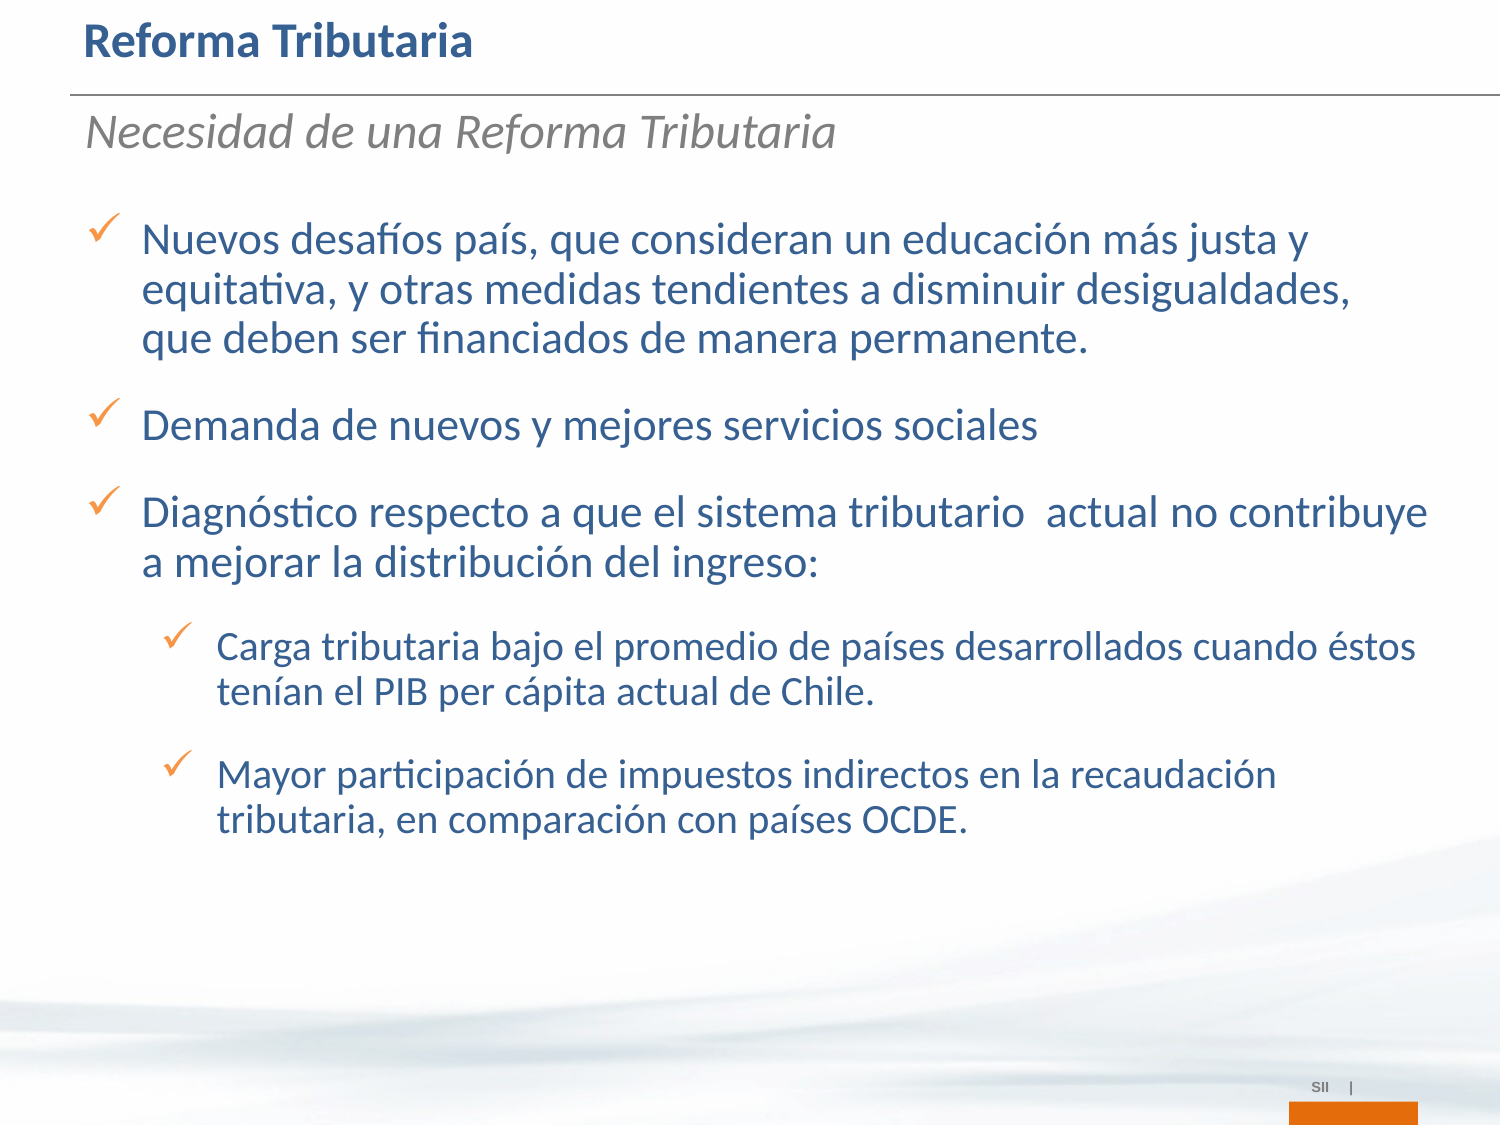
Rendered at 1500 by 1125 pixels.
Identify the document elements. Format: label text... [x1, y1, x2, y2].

text_box [1287, 1099, 1420, 1125]
text_box Nuevos desafíos país, que consideran un educación más justa y equitativa, y otras medidas tendientes a disminuir desigualdades, que deben ser financiados de manera permanente. Demanda de nuevos y mejores servicios sociales Diagnóstico respecto a que el sistema tributario actual no contribuye a mejorar la distribución del ingreso: Carga tributaria bajo el promedio de países desarrollados cuando éstos tenían el PIB per cápita actual de Chile. Mayor participación de impuestos indirectos en la recaudación tributaria, en comparación con países OCDE. [70, 207, 1447, 976]
text_box Reforma Tributaria [68, 0, 489, 76]
text_box Necesidad de una Reforma Tributaria [70, 100, 853, 167]
text_box SII | [1257, 1070, 1376, 1103]
picture [0, 0, 1500, 1125]
